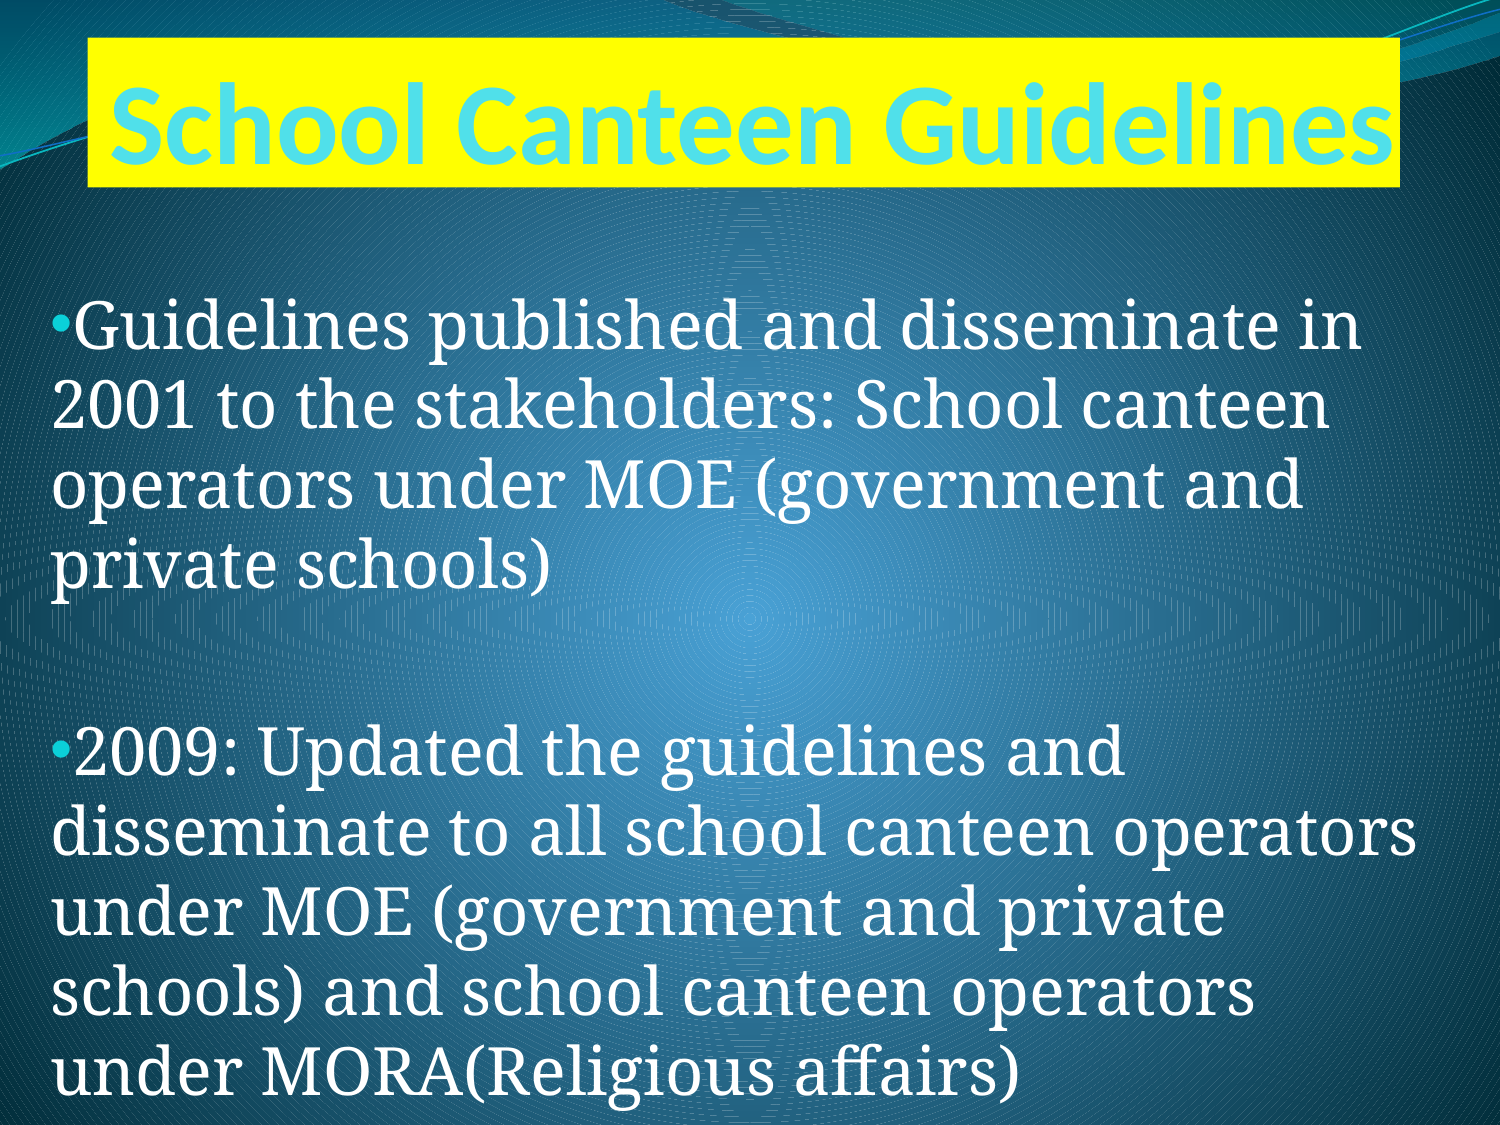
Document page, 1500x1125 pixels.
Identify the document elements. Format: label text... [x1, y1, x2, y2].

subtitle Guidelines published and disseminate in 2001 to the stakeholders: School canteen operators under MOE (government and private schools) 2009: Updated the guidelines and disseminate to all school canteen operators under MOE (government and private schools) and school canteen operators under MORA(Religious affairs) [50, 275, 1463, 1063]
title School Canteen Guidelines [87, 37, 1400, 188]
